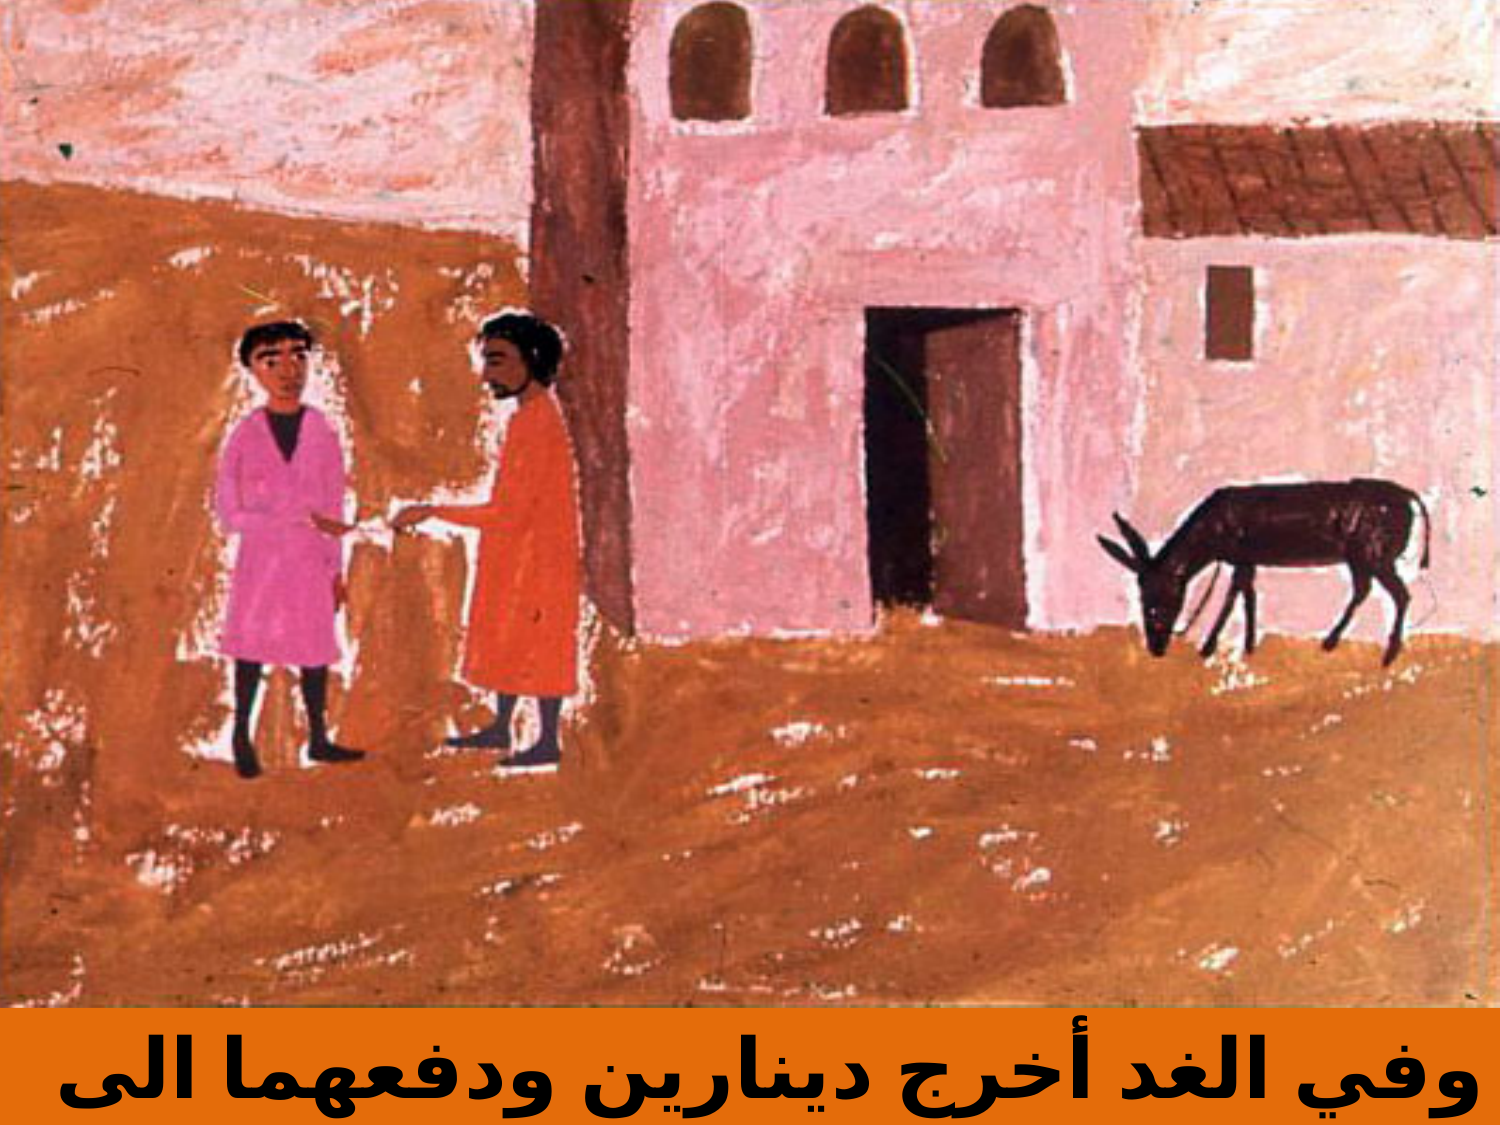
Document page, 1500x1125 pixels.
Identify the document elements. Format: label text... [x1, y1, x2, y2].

text_box وفي الغد أخرج دينارين ودفعهما الى صاحب الفندق [0, 1014, 1500, 1125]
picture [0, 0, 1500, 1008]
